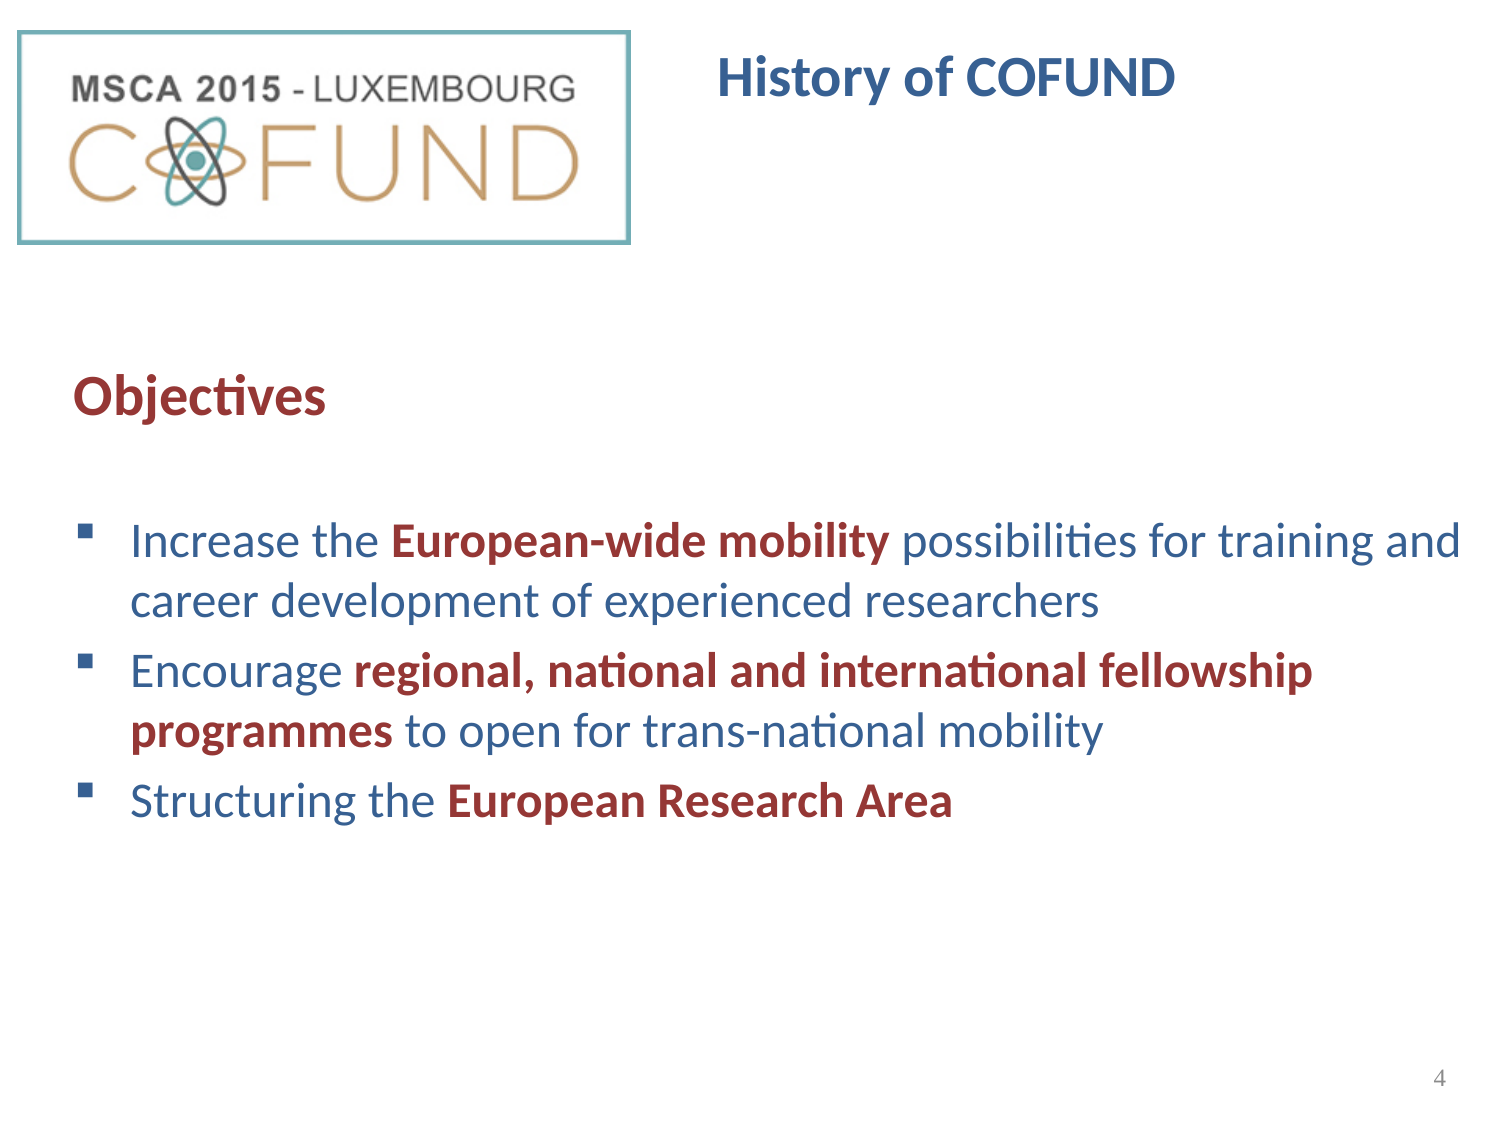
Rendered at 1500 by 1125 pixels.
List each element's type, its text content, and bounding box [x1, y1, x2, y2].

footer 4 [986, 1046, 1462, 1107]
picture [17, 30, 631, 246]
text_box History of COFUND [702, 30, 1483, 245]
subtitle Objectives Increase the European-wide mobility possibilities for training and career development of experienced researchers Encourage regional, national and international fellowship programmes to open for trans-national mobility Structuring the European Research Area [58, 349, 1483, 1071]
